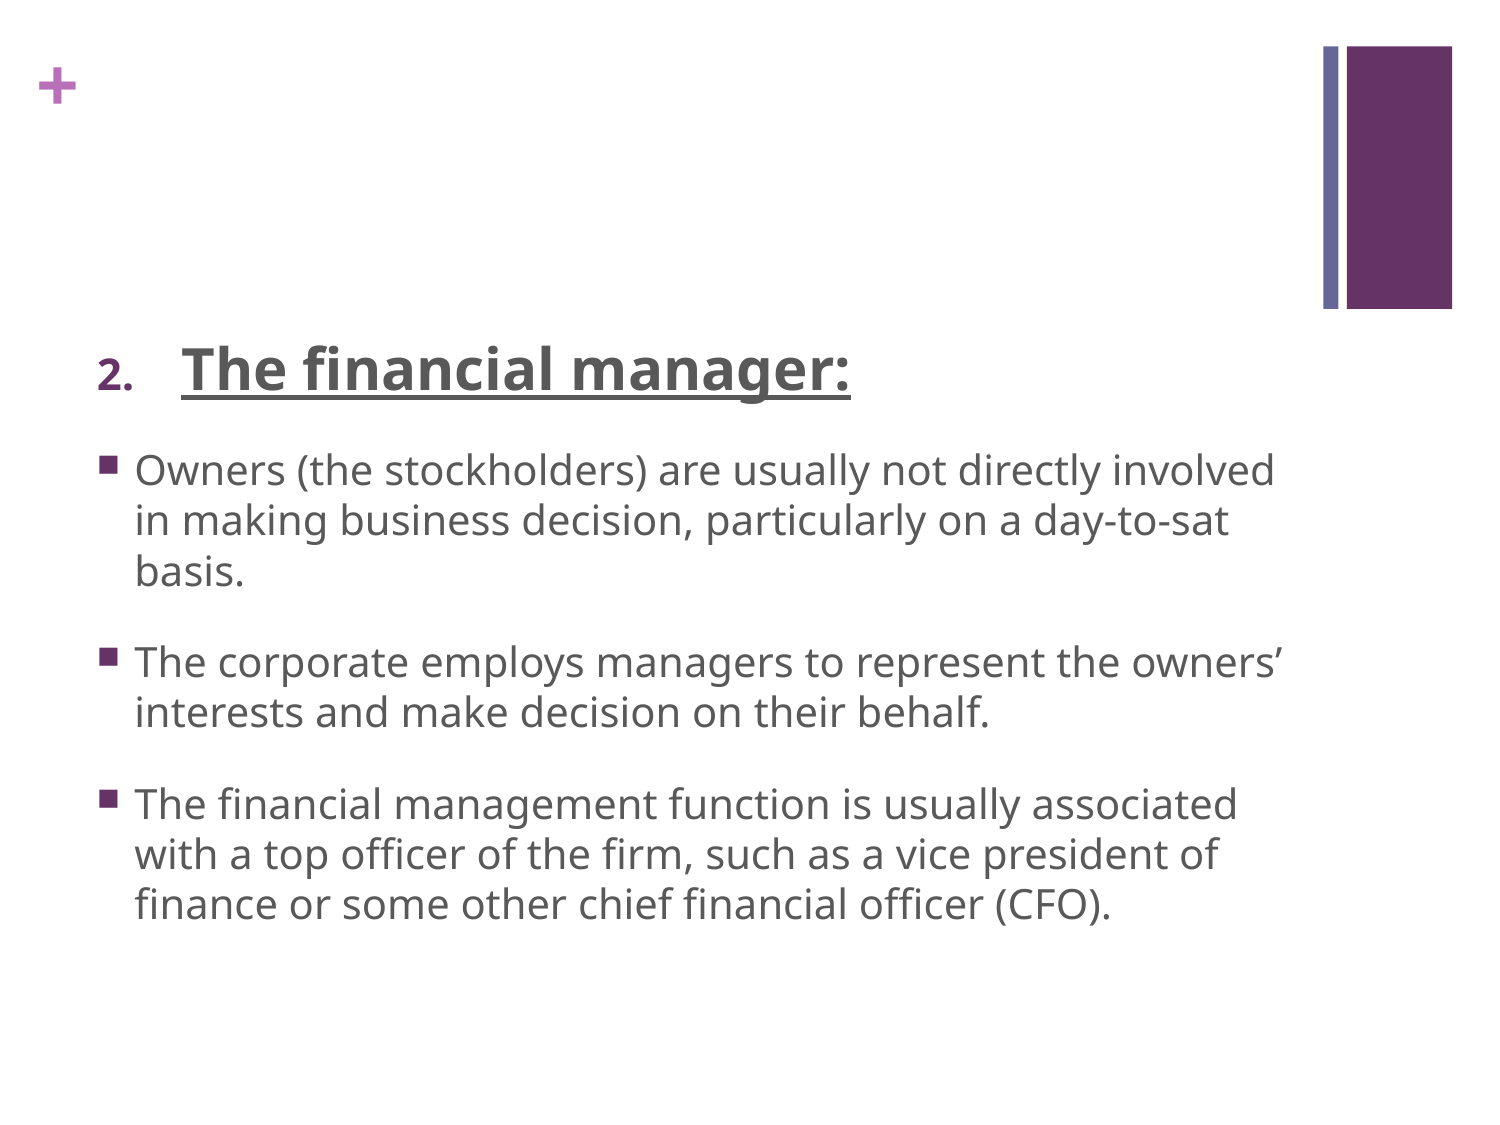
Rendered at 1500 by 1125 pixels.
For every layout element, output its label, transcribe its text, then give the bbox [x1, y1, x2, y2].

list The financial manager: Owners (the stockholders) are usually not directly involved in making business decision, particularly on a day-to-sat basis. The corporate employs managers to represent the owners’ interests and make decision on their behalf. The financial management function is usually associated with a top officer of the firm, such as a vice president of finance or some other chief financial officer (CFO). [81, 324, 1322, 1005]
